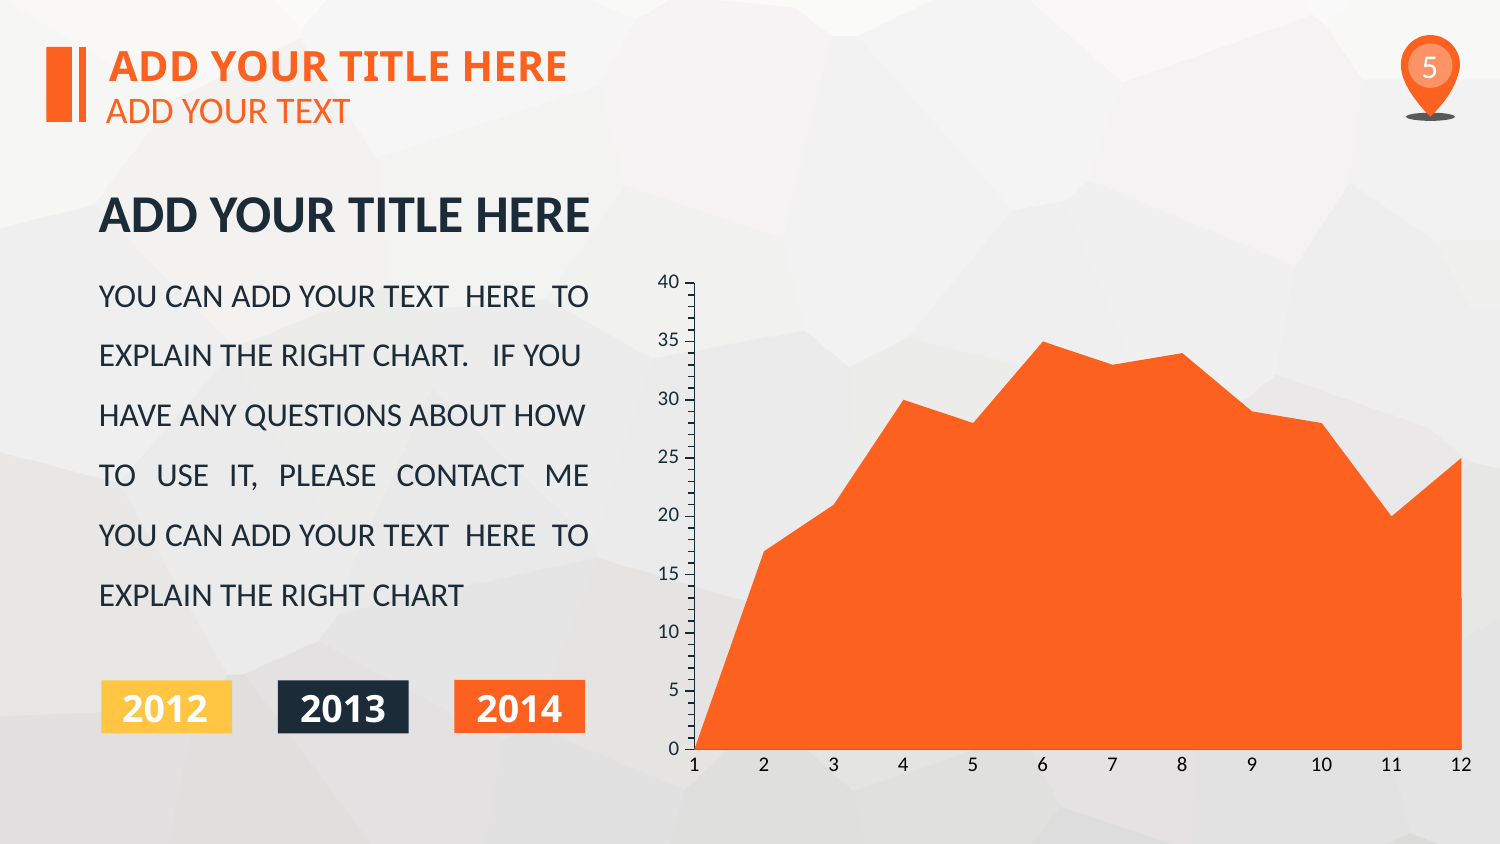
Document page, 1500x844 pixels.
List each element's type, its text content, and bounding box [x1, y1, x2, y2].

text_box [277, 680, 285, 734]
text_box 2014 [461, 677, 578, 738]
text_box [454, 679, 461, 733]
text_box ADD YOUR TEXT [91, 78, 366, 139]
slide_number 5 [1254, 42, 1500, 88]
text_box ADD YOUR TITLE HERE [83, 172, 607, 251]
text_box 2013 [285, 677, 401, 738]
text_box 2012 [107, 677, 223, 738]
picture [0, 0, 1500, 844]
text_box [101, 680, 107, 734]
text_box [223, 680, 233, 734]
text_box [578, 679, 586, 733]
chart [640, 262, 1490, 787]
text_box [44, 45, 74, 124]
text_box YOU CAN ADD YOUR TEXT HERE TO EXPLAIN THE RIGHT CHART. IF YOU HAVE ANY QUESTIONS ABOUT HOW TO USE IT, PLEASE CONTACT ME YOU CAN ADD YOUR TEXT HERE TO EXPLAIN THE RIGHT CHART [84, 251, 605, 621]
text_box ADD YOUR TITLE HERE [94, 32, 583, 97]
text_box [401, 680, 409, 734]
